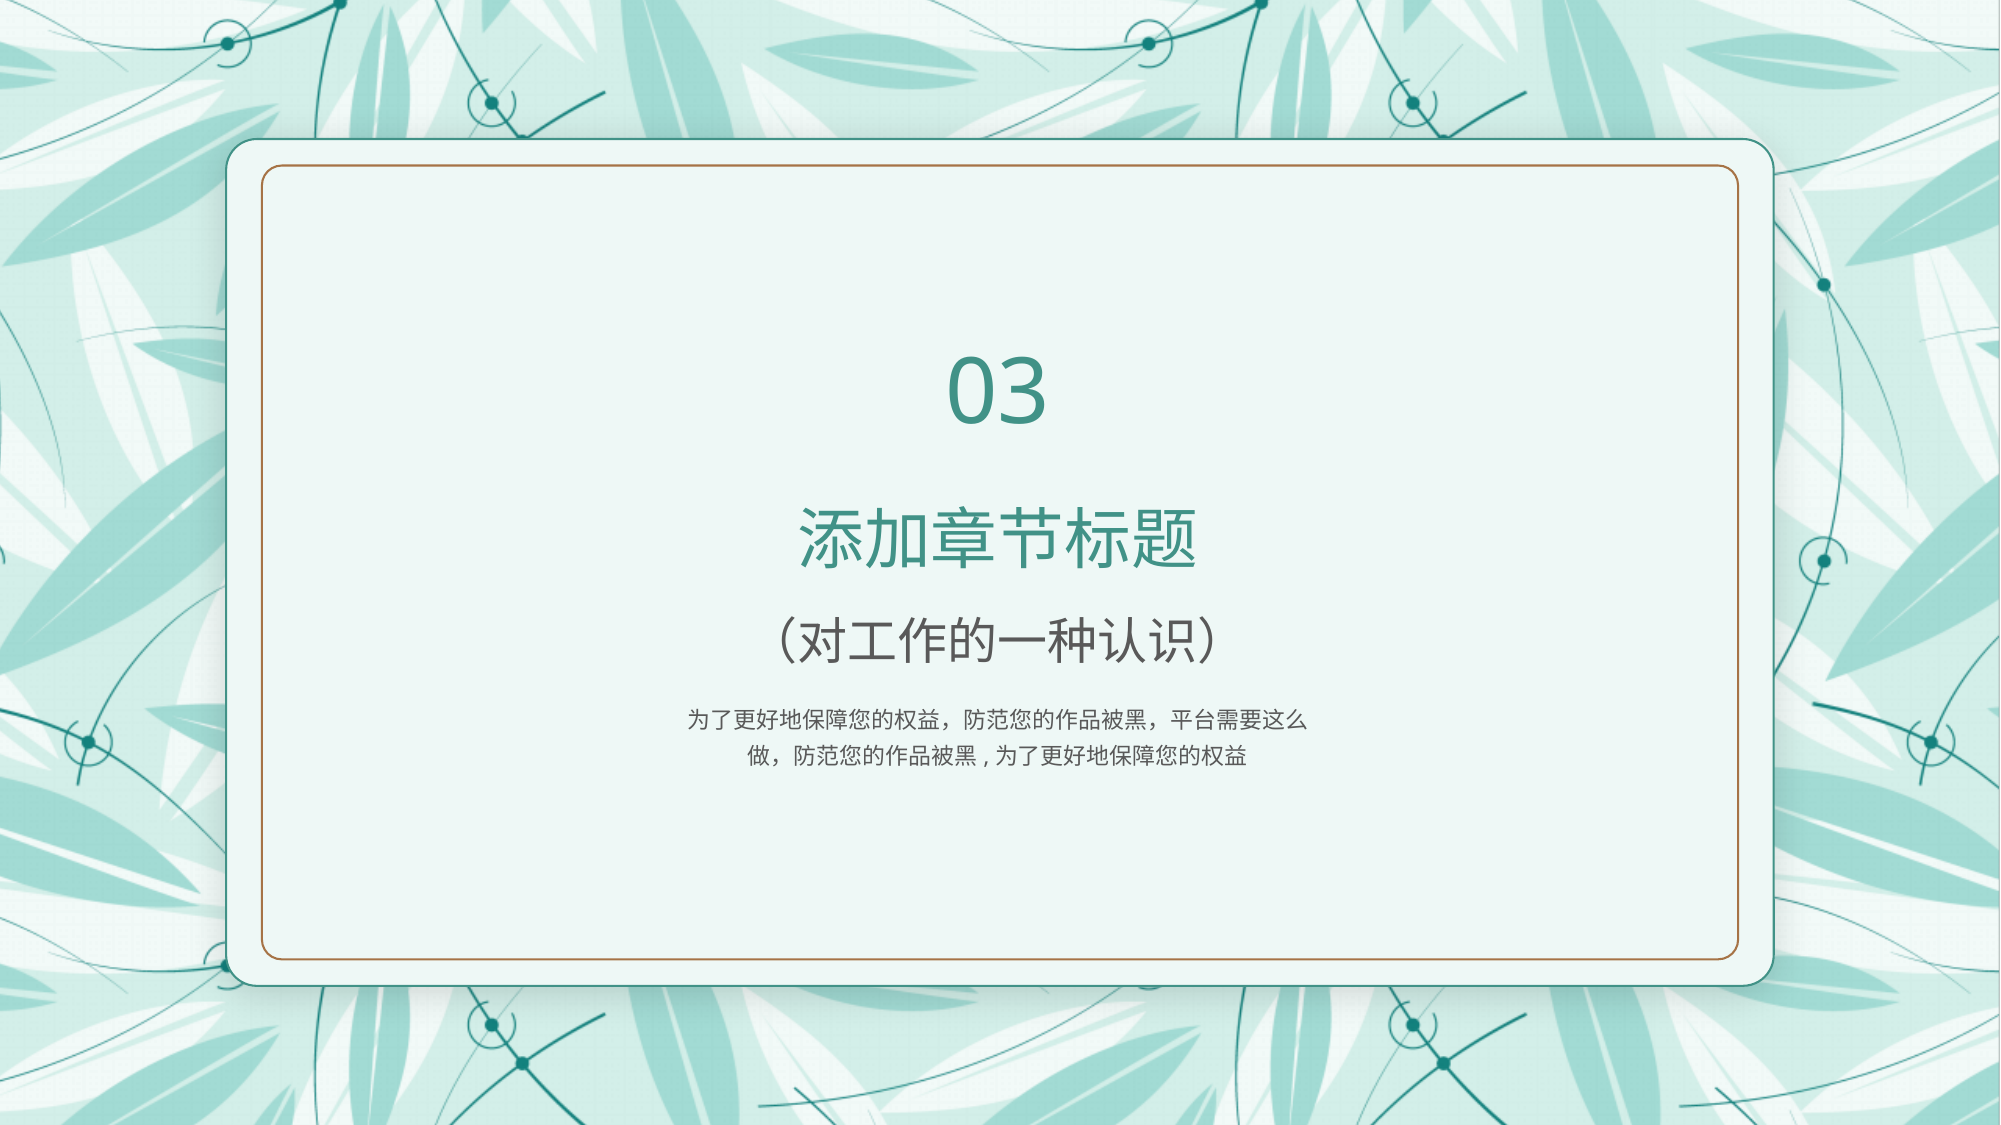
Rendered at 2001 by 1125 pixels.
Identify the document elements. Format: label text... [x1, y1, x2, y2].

picture [0, 0, 2001, 1125]
text_box [225, 137, 1775, 987]
text_box 为了更好地保障您的权益，防范您的作品被黑，平台需要这么做，防范您的作品被黑,为了更好地保障您的权益 [663, 690, 1333, 777]
text_box 添加章节标题 [782, 449, 1213, 585]
text_box 03 [753, 324, 1242, 450]
text_box [260, 164, 1740, 961]
text_box （对工作的一种认识） [732, 571, 1263, 677]
